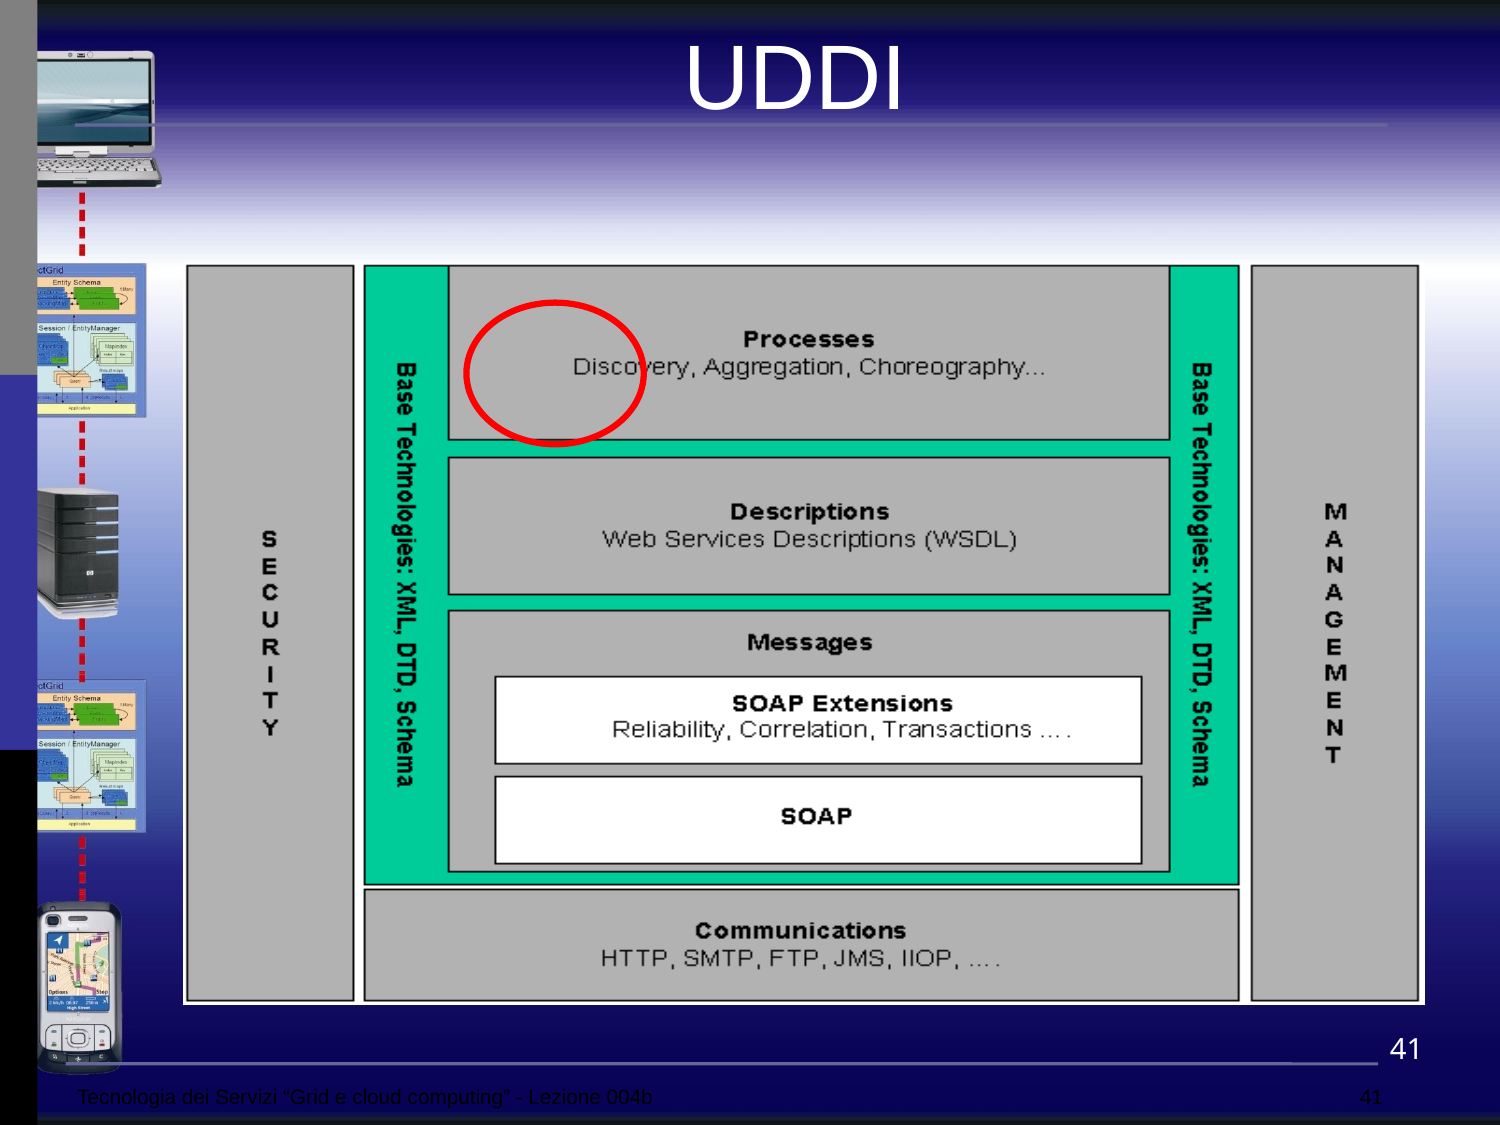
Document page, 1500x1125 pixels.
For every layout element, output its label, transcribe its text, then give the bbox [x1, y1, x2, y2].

picture [38, 0, 1500, 1125]
text_box [466, 302, 644, 445]
title UDDI [120, 31, 1471, 114]
